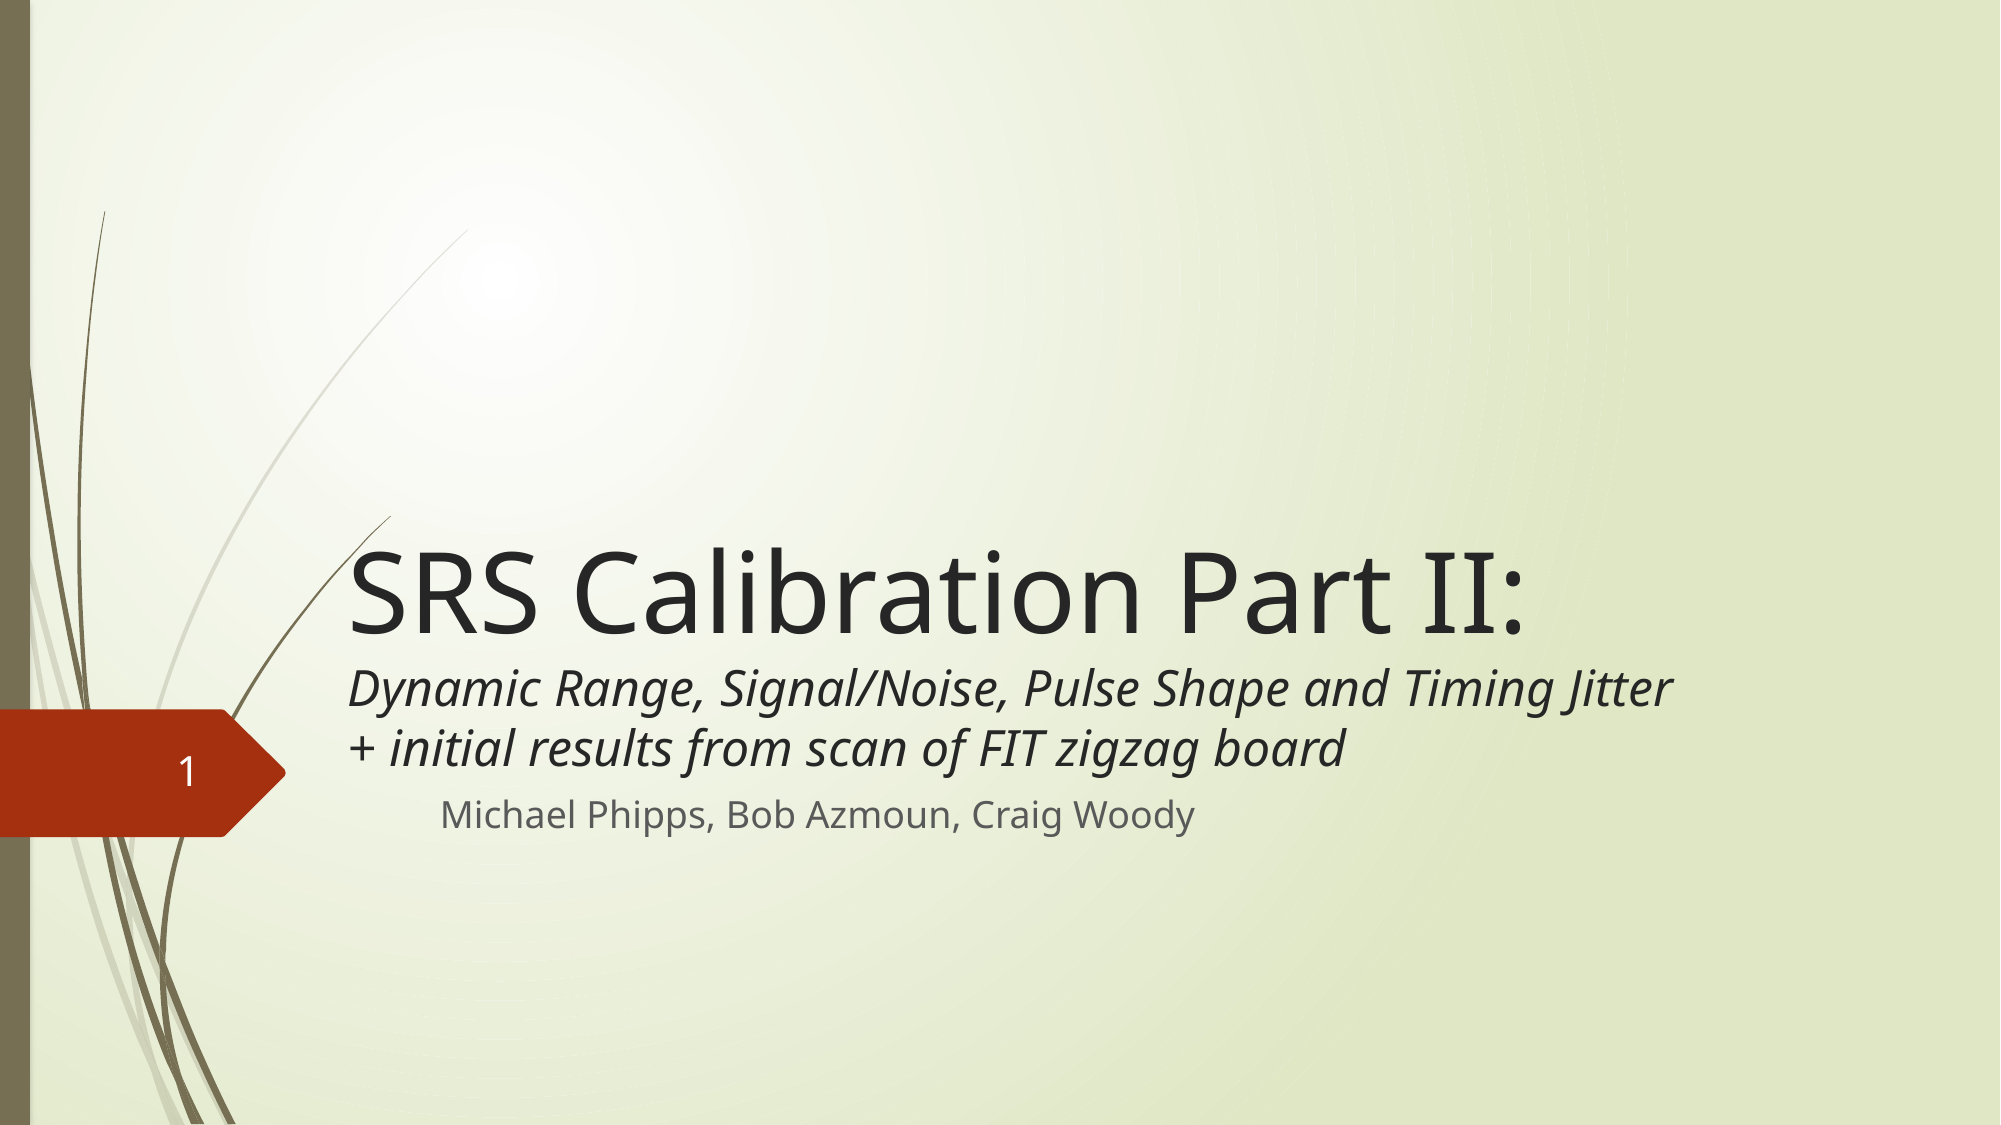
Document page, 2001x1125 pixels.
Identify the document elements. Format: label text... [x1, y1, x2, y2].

slide_number 1 [87, 743, 216, 803]
title SRS Calibration Part II: Dynamic Range, Signal/Noise, Pulse Shape and Timing Jitter + initial results from scan of FIT zigzag board [332, 412, 1888, 784]
subtitle Michael Phipps, Bob Azmoun, Craig Woody [424, 783, 1888, 969]
